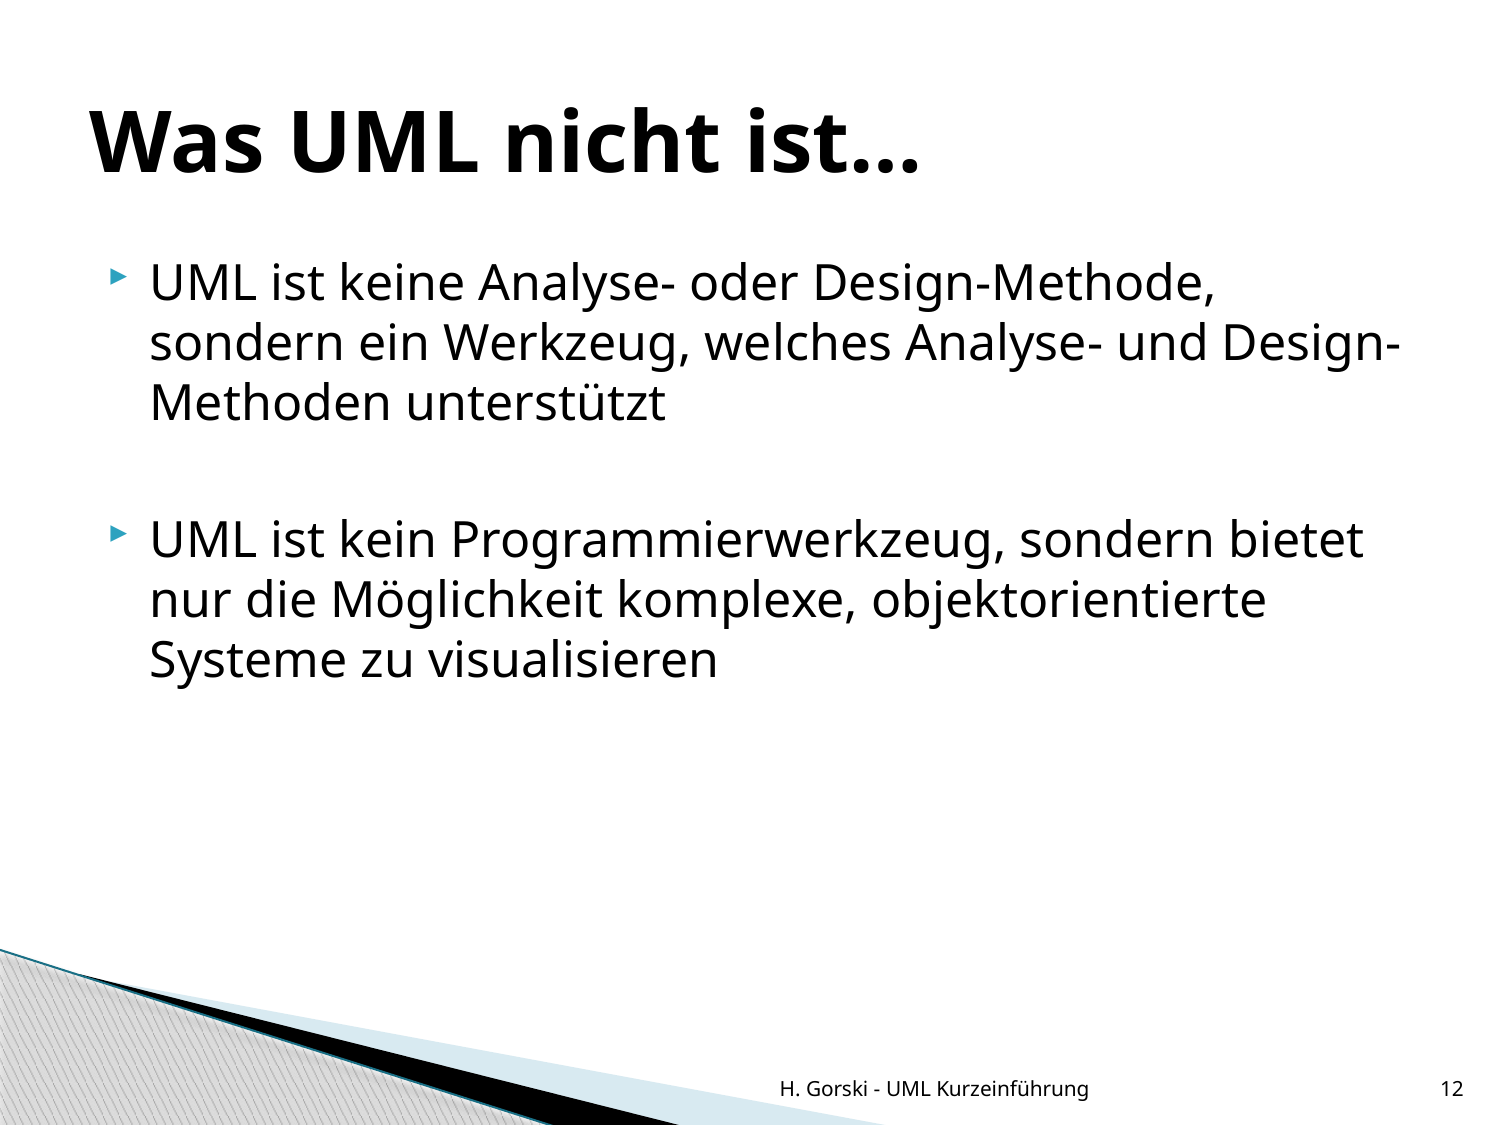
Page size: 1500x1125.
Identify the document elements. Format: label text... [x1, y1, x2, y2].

footer H. Gorski - UML Kurzeinführung [718, 1051, 1105, 1112]
list UML ist keine Analyse- oder Design-Methode, sondern ein Werkzeug, welches Analyse- und Design-Methoden unterstützt UML ist kein Programmierwerkzeug, sondern bietet nur die Möglichkeit komplexe, objektorientierte Systeme zu visualisieren [75, 243, 1425, 986]
slide_number 12 [1418, 1051, 1479, 1112]
title Was UML nicht ist… [75, 45, 1425, 233]
